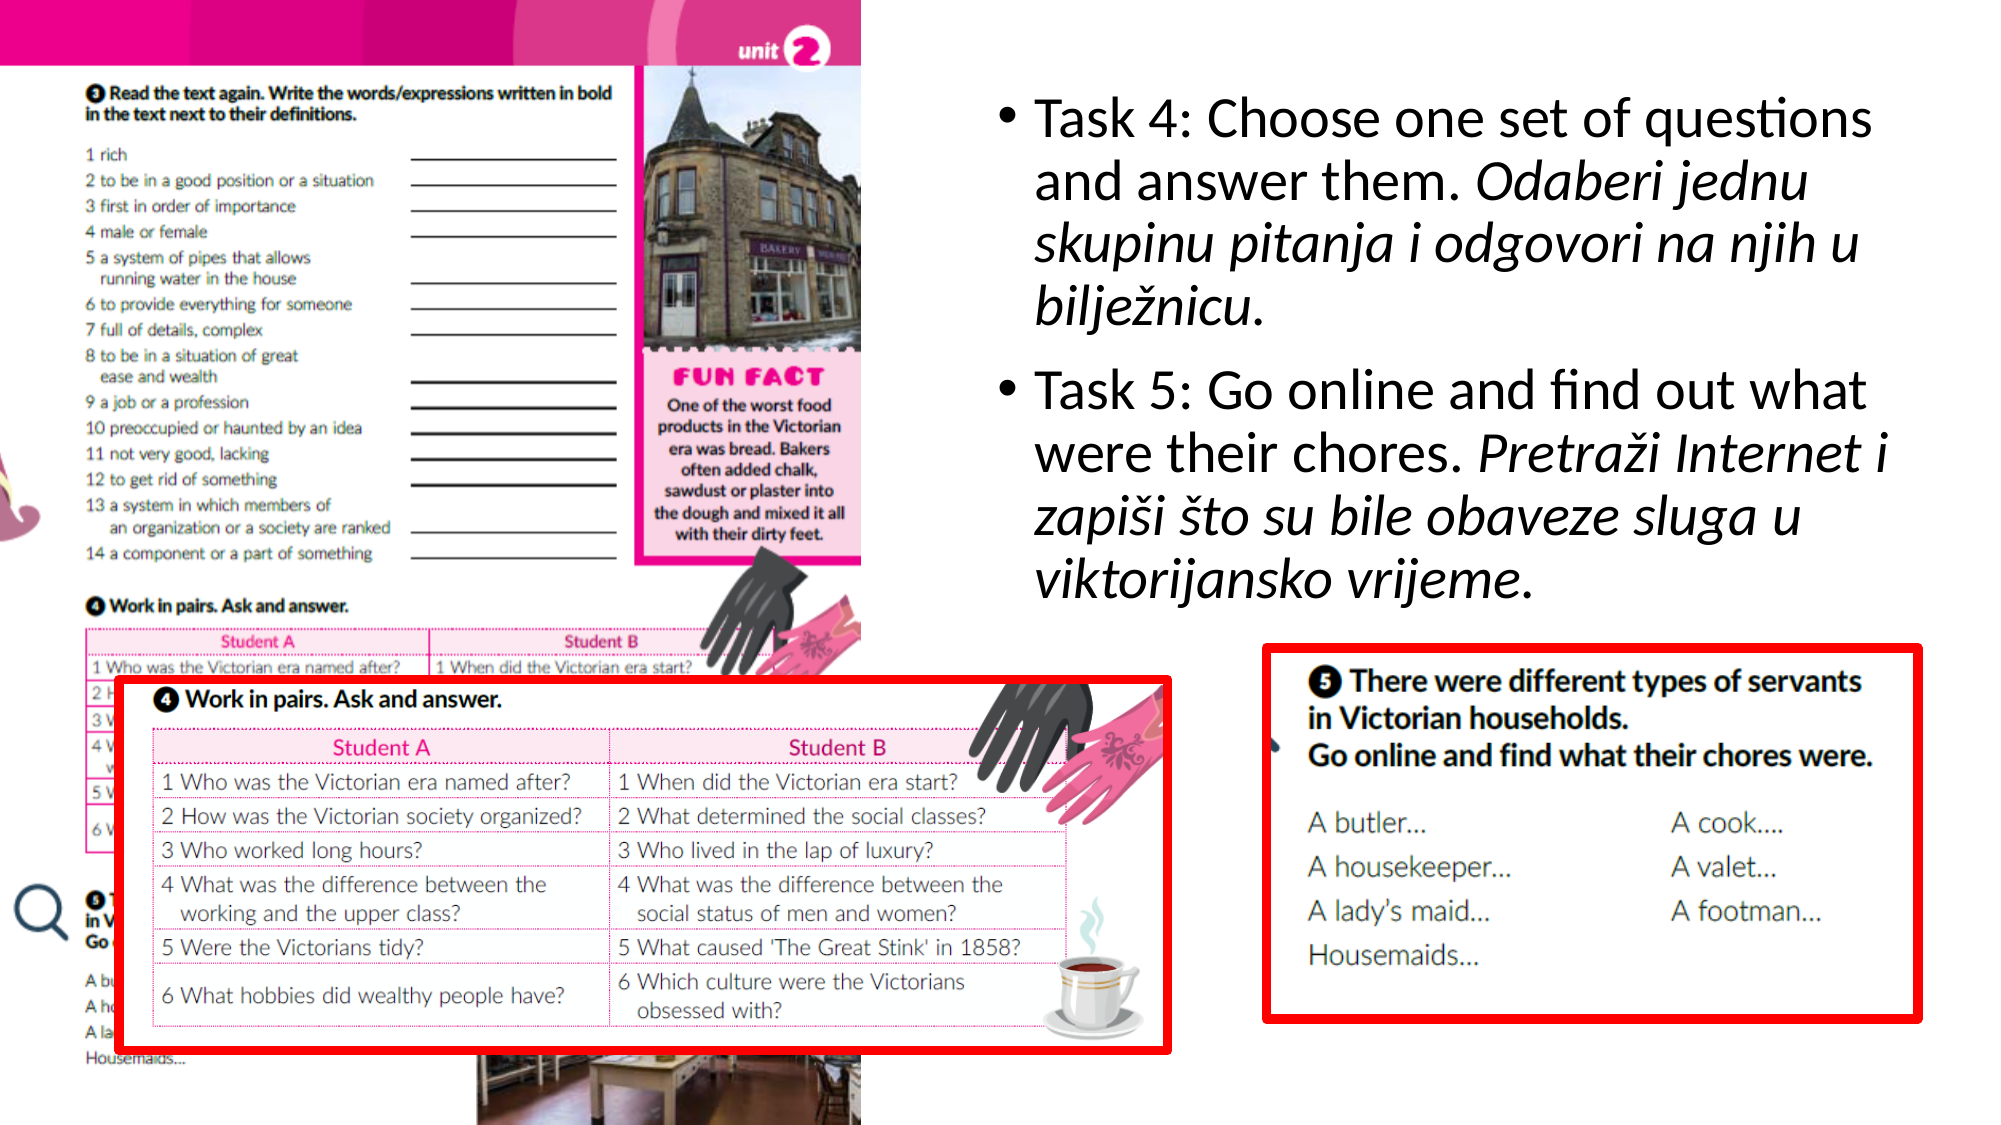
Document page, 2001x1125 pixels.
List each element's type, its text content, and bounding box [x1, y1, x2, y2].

picture [1271, 652, 1914, 1015]
picture [0, 0, 1163, 1125]
list Task 4: Choose one set of questions and answer them. Odaberi jednu skupinu pitanja i odgovori na njih u bilježnicu. Task 5: Go online and find out what were their chores. Pretraži Internet i zapiši što su bile obaveze sluga u viktorijansko vrijeme. [982, 79, 1941, 793]
